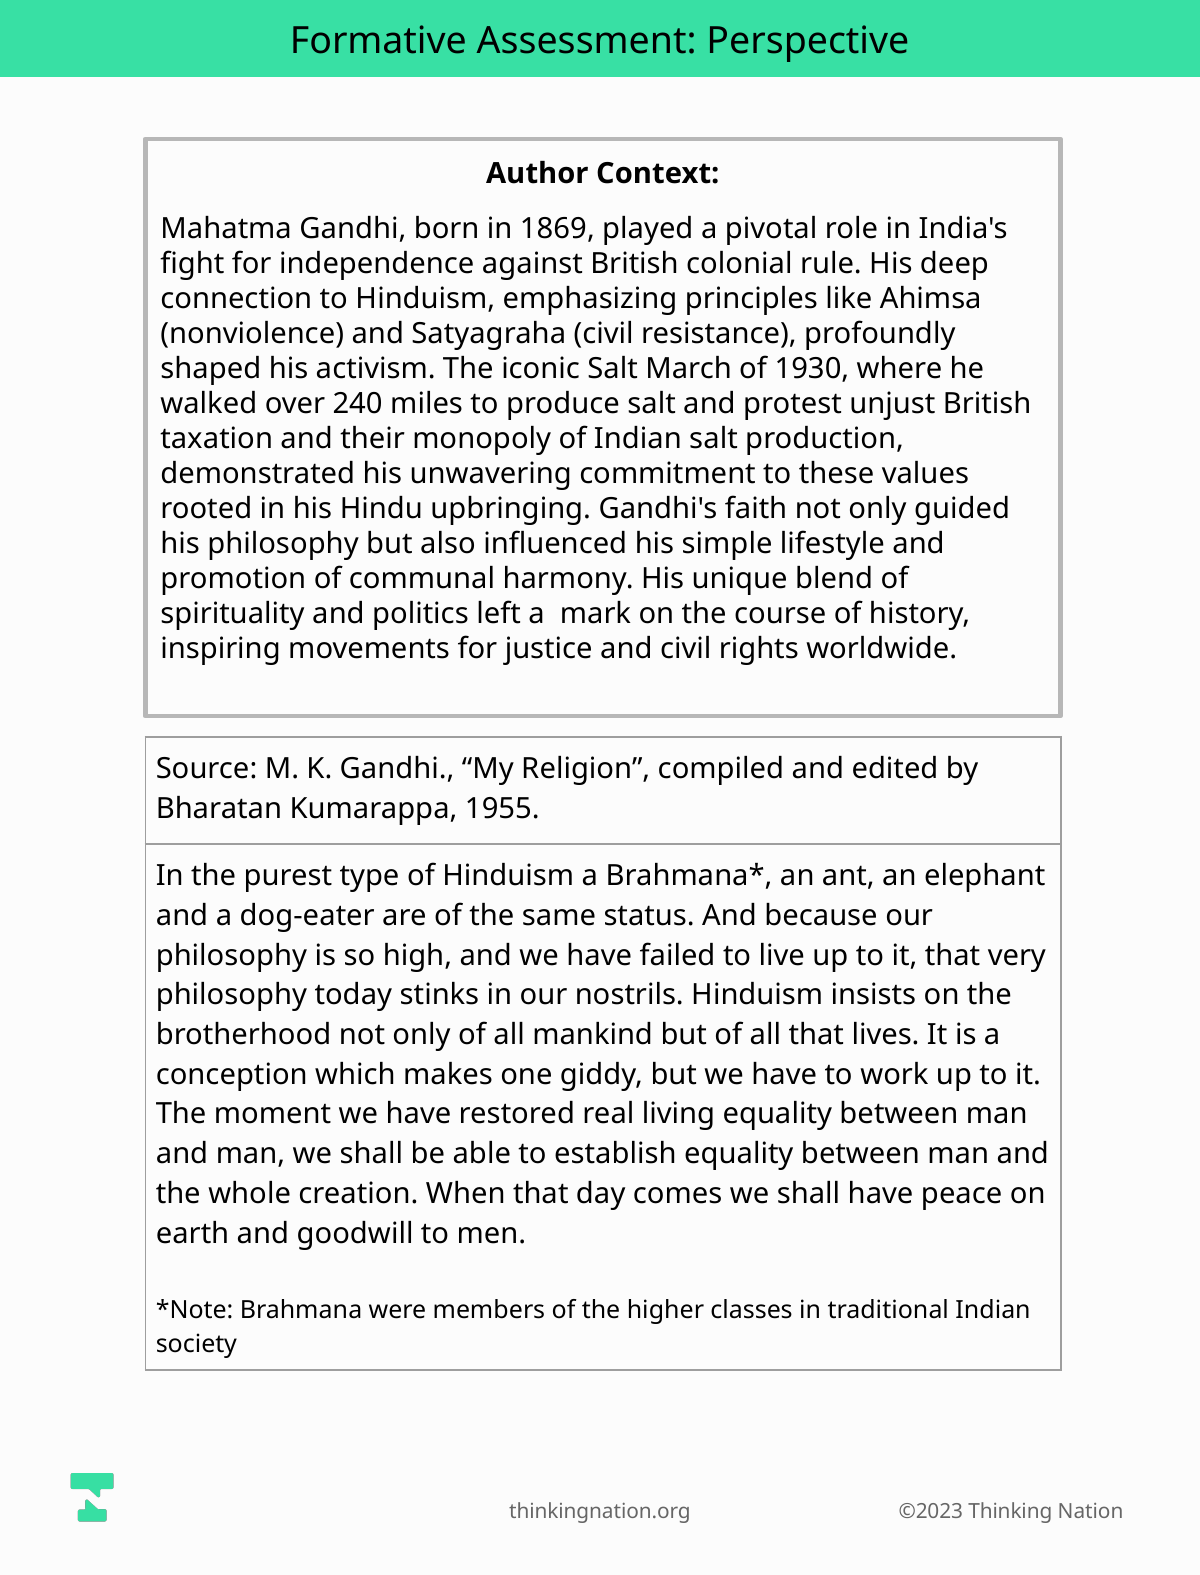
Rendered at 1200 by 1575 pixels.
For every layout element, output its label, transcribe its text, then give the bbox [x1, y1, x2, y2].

text_box Formative Assessment: Perspective [0, 0, 1200, 77]
table_cell In the purest type of Hinduism a Brahmana*, an ant, an elephant and a dog-eater are of the same status. And because our philosophy is so high, and we have failed to live up to it, that very philosophy today stinks in our nostrils. Hinduism insists on the brotherhood not only of all mankind but of all that lives. It is a conception which makes one giddy, but we have to work up to it. The moment we have restored real living equality between man and man, we shall be able to establish equality between man and the whole creation. When that day comes we shall have peace on earth and goodwill to men. *Note: Brahmana were members of the higher classes in traditional Indian society [146, 845, 1060, 1369]
picture [58, 1463, 126, 1531]
text_box ©2023 Thinking Nation [854, 1483, 1139, 1532]
table_header Source: M. K. Gandhi., “My Religion”, compiled and edited by Bharatan Kumarappa, 1955. [146, 738, 1060, 843]
text_box Author Context: Mahatma Gandhi, born in 1869, played a pivotal role in India's fight for independence against British colonial rule. His deep connection to Hinduism, emphasizing principles like Ahimsa (nonviolence) and Satyagraha (civil resistance), profoundly shaped his activism. The iconic Salt March of 1930, where he walked over 240 miles to produce salt and protest unjust British taxation and their monopoly of Indian salt production, demonstrated his unwavering commitment to these values rooted in his Hindu upbringing. Gandhi's faith not only guided his philosophy but also influenced his simple lifestyle and promotion of communal harmony. His unique blend of spirituality and politics left a mark on the course of history, inspiring movements for justice and civil rights worldwide. [145, 138, 1061, 717]
text_box thinkingnation.org [457, 1483, 742, 1532]
